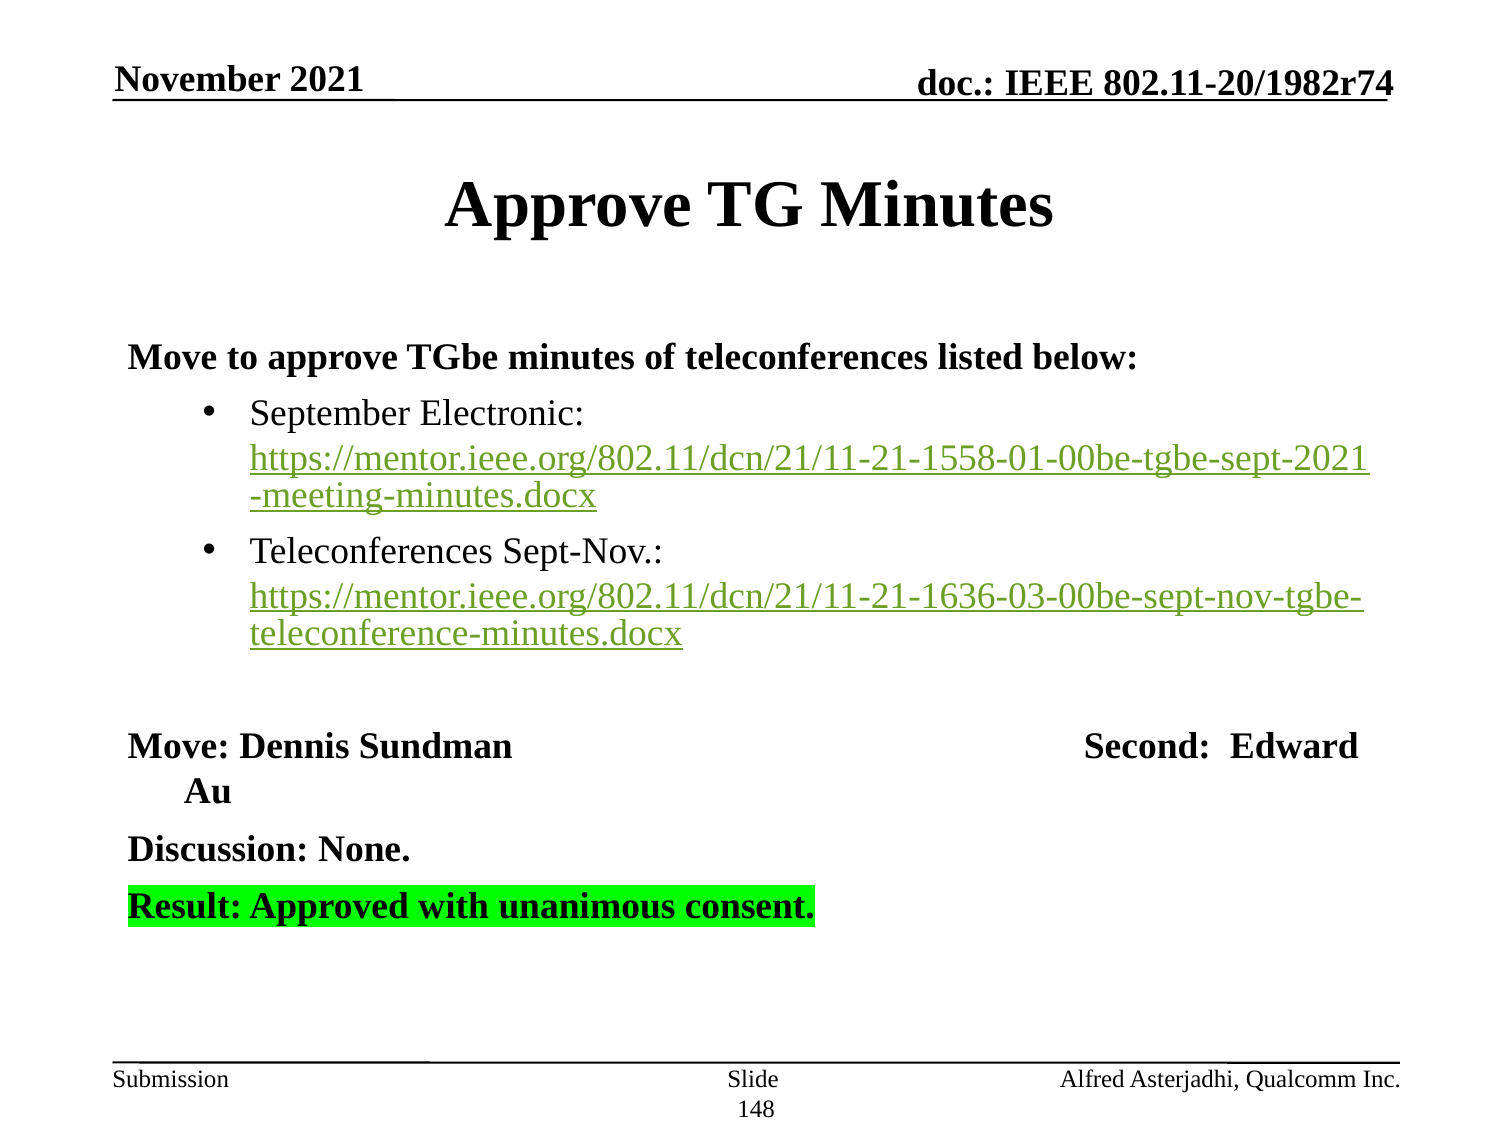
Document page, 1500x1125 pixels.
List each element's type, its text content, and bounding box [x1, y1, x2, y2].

slide_number Slide 148 [712, 1061, 800, 1123]
title Approve TG Minutes [112, 112, 1388, 288]
list Move to approve TGbe minutes of teleconferences listed below: September Electronic: https://mentor.ieee.org/802.11/dcn/21/11-21-1558-01-00be-tgbe-sept-2021-meeting-minutes.docx Teleconferences Sept-Nov.: https://mentor.ieee.org/802.11/dcn/21/11-21-1636-03-00be-sept-nov-tgbe-teleconference-minutes.docx Move: Dennis Sundman Second: Edward Au Discussion: None. Result: Approved with unanimous consent. [112, 324, 1388, 1000]
footer Alfred Asterjadhi, Qualcomm Inc. [878, 1061, 1402, 1093]
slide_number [114, 54, 423, 100]
